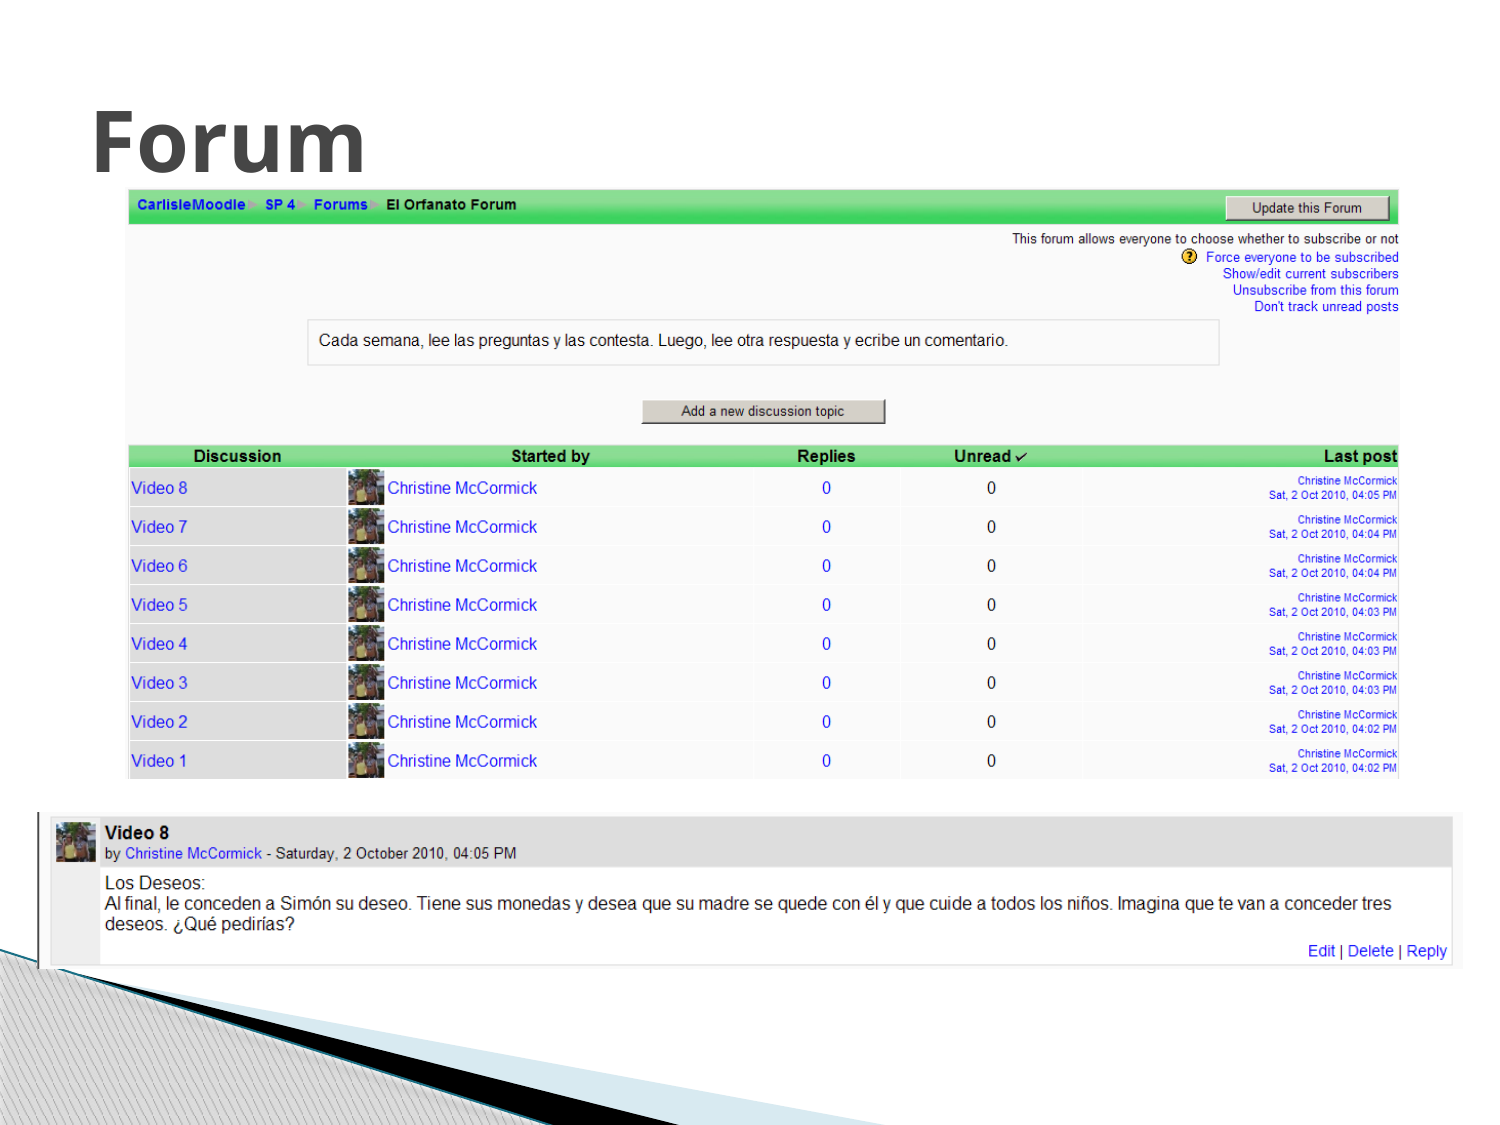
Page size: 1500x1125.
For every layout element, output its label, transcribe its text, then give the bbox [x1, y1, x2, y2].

title Forum [75, 45, 1425, 233]
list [124, 187, 1401, 780]
picture [37, 812, 1463, 969]
